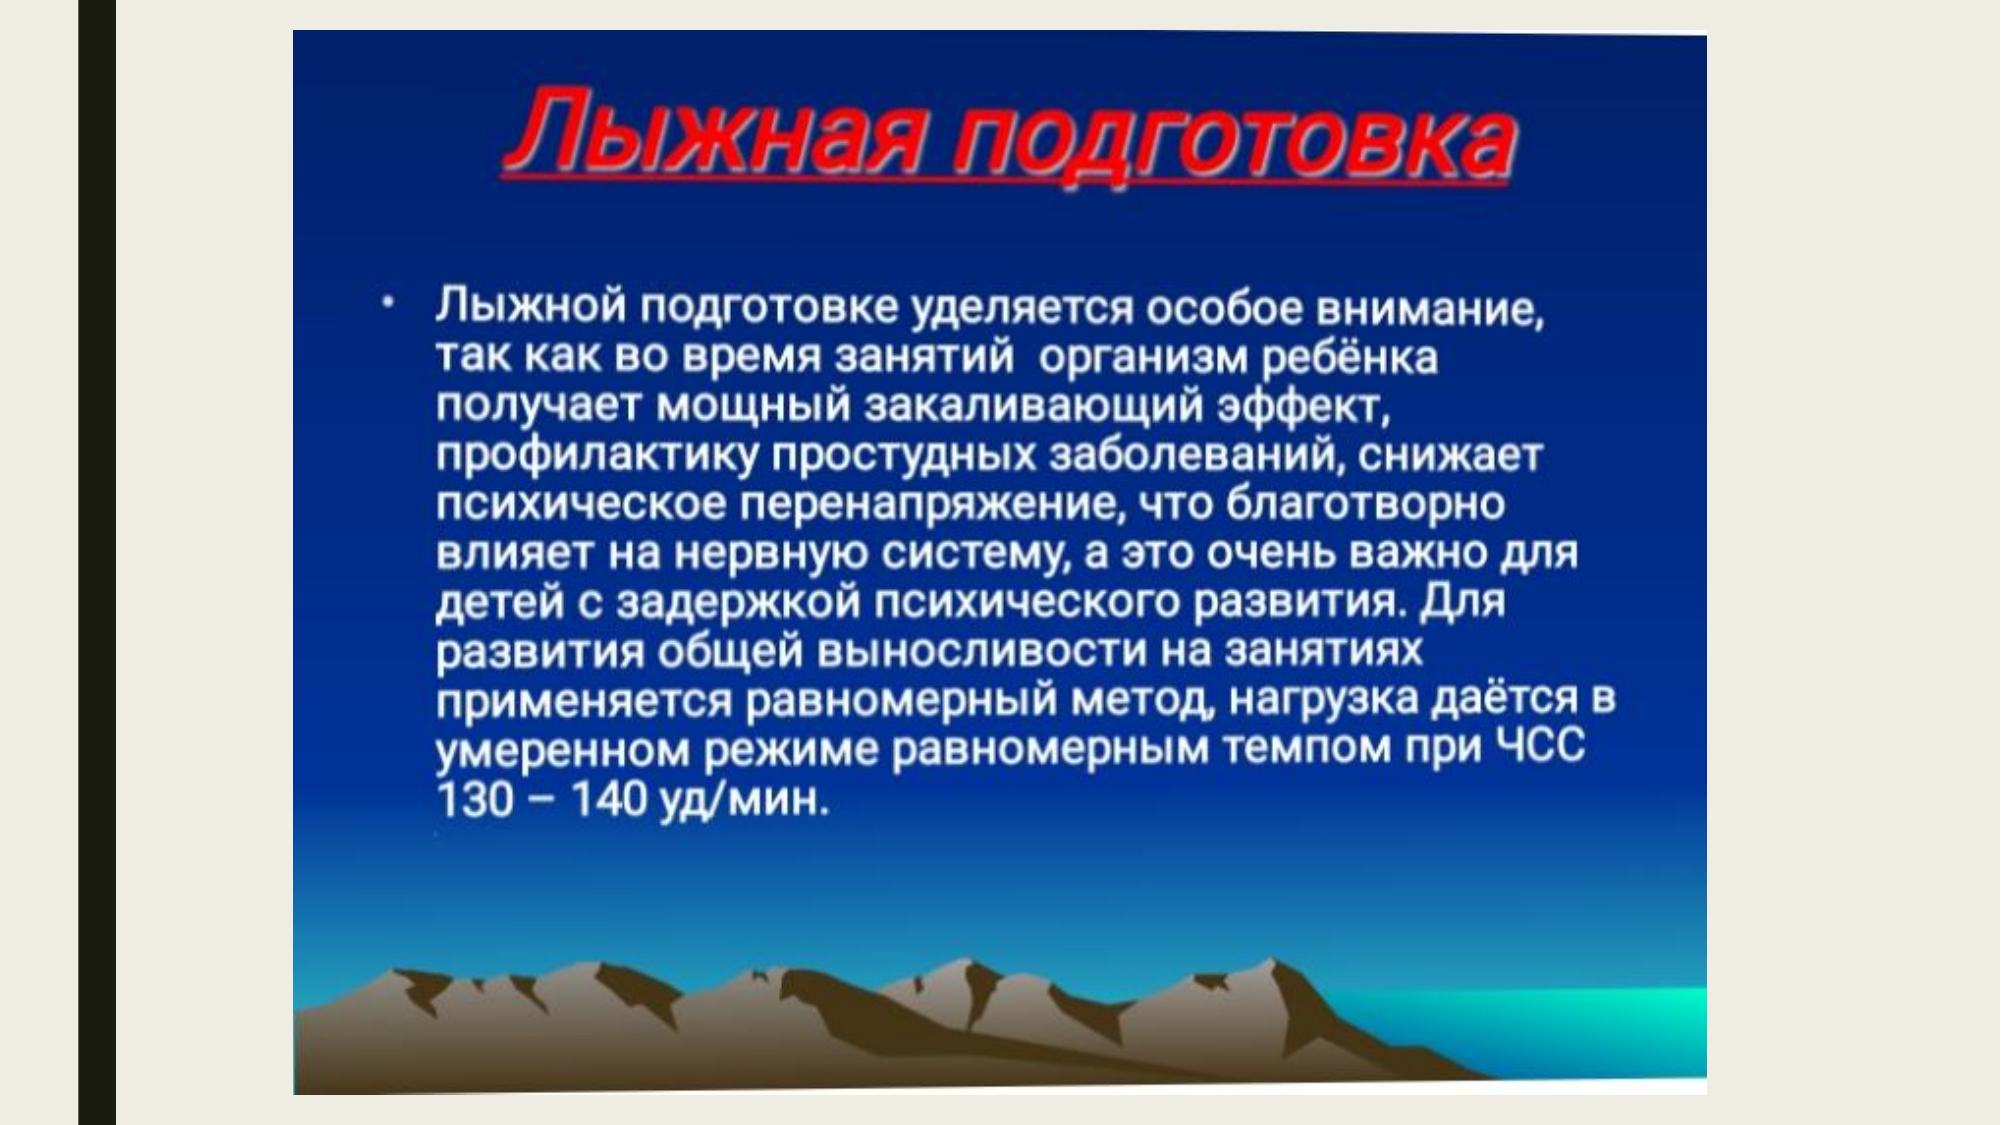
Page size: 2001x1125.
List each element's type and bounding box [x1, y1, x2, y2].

list [293, 30, 1707, 1095]
